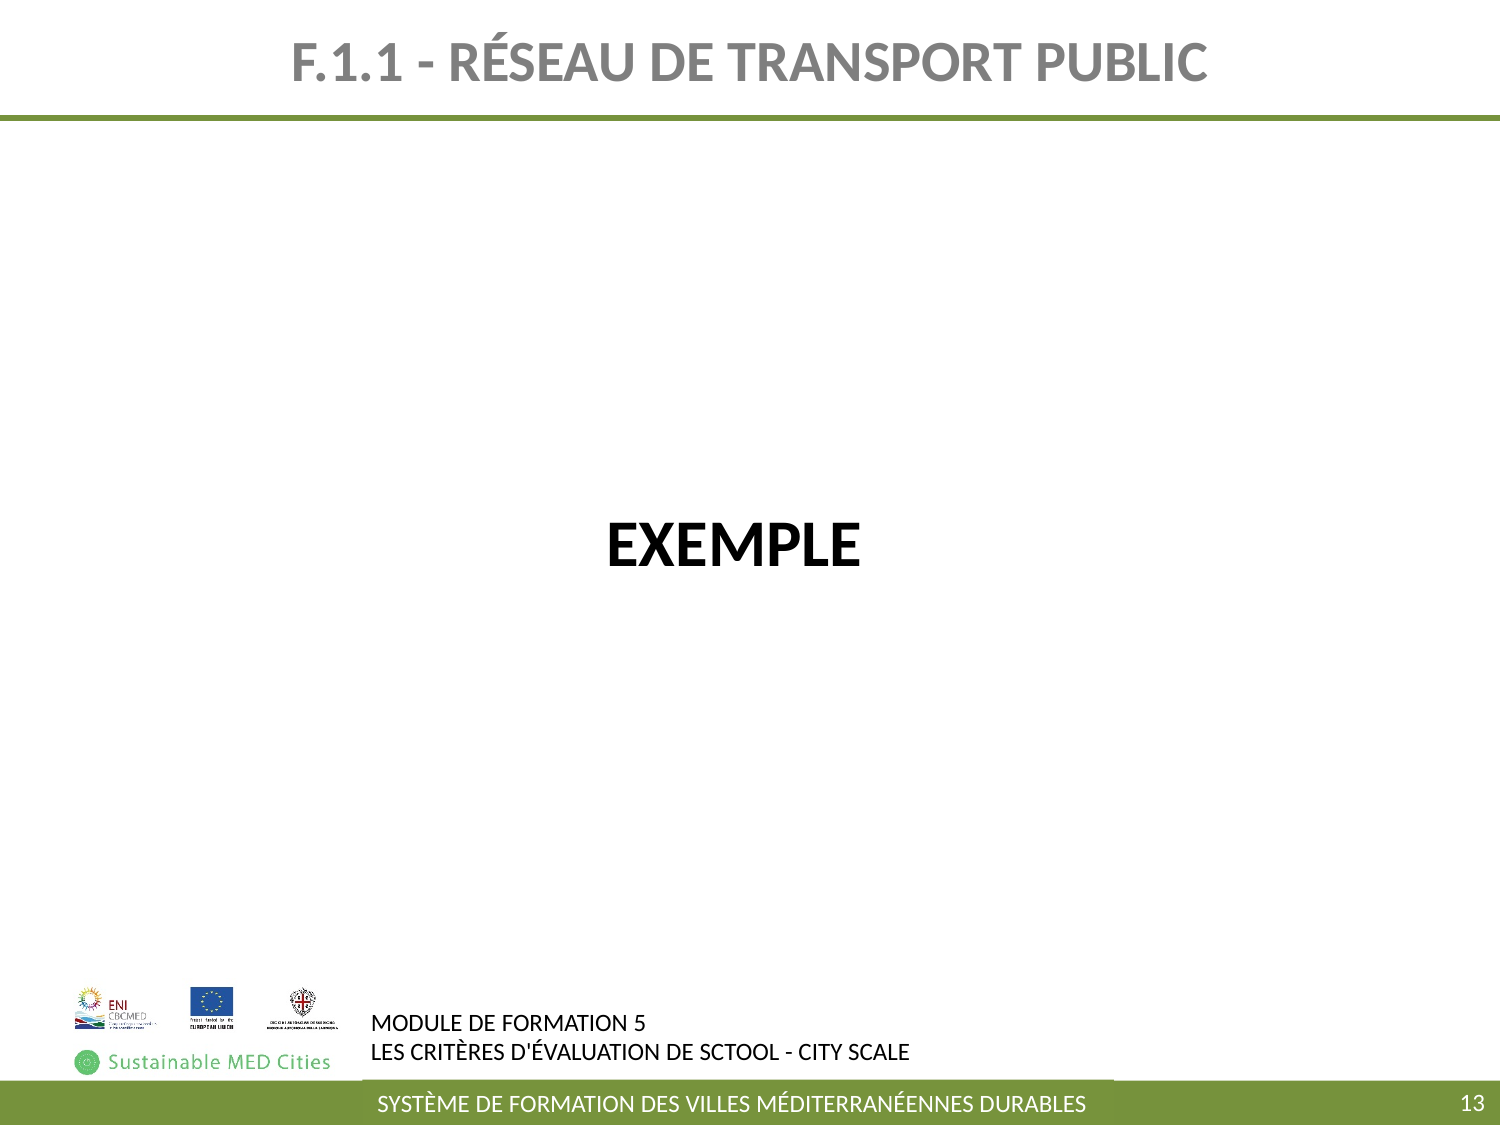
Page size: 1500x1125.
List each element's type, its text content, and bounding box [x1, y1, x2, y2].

picture [62, 978, 356, 1080]
title F.1.1 - RÉSEAU DE TRANSPORT PUBLIC [0, 0, 1500, 117]
text_box SYSTÈME DE FORMATION DES VILLES MÉDITERRANÉENNES DURABLES [362, 1079, 1114, 1125]
slide_number ‹#› [1149, 1078, 1500, 1125]
list EXEMPLE [43, 262, 1425, 944]
